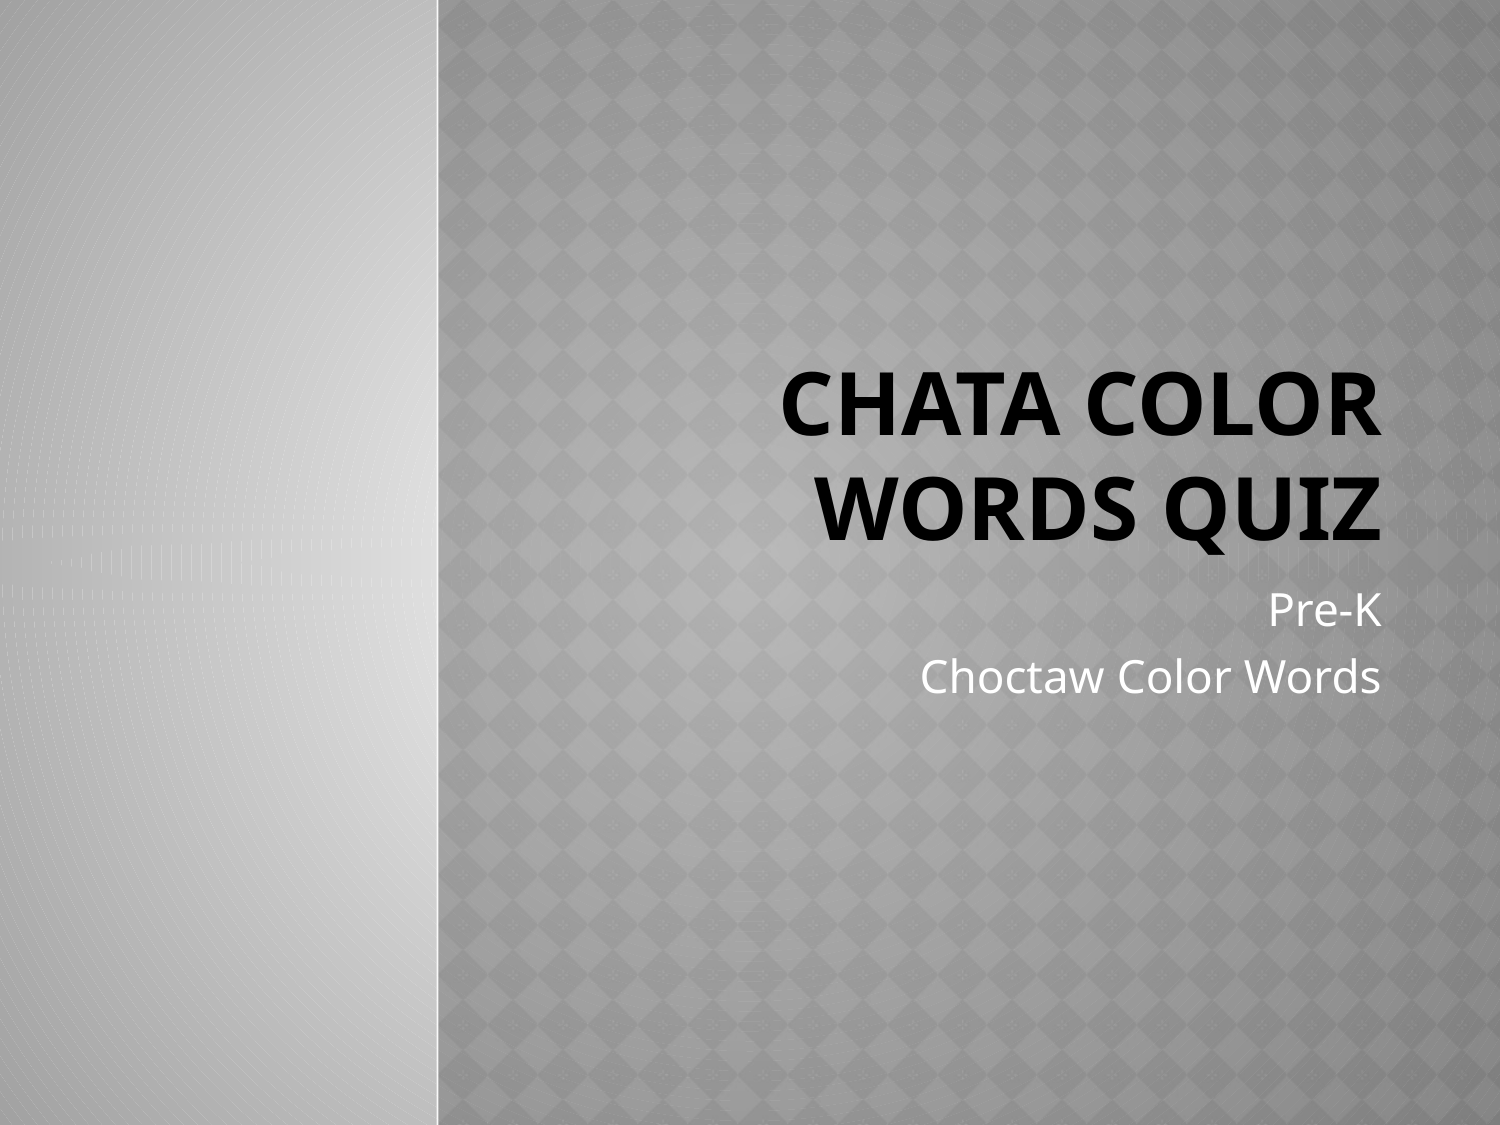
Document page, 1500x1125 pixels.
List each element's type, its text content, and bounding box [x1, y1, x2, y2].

subtitle Pre-K Choctaw Color Words [550, 580, 1390, 762]
title Chata Color Words Quiz [552, 87, 1390, 558]
